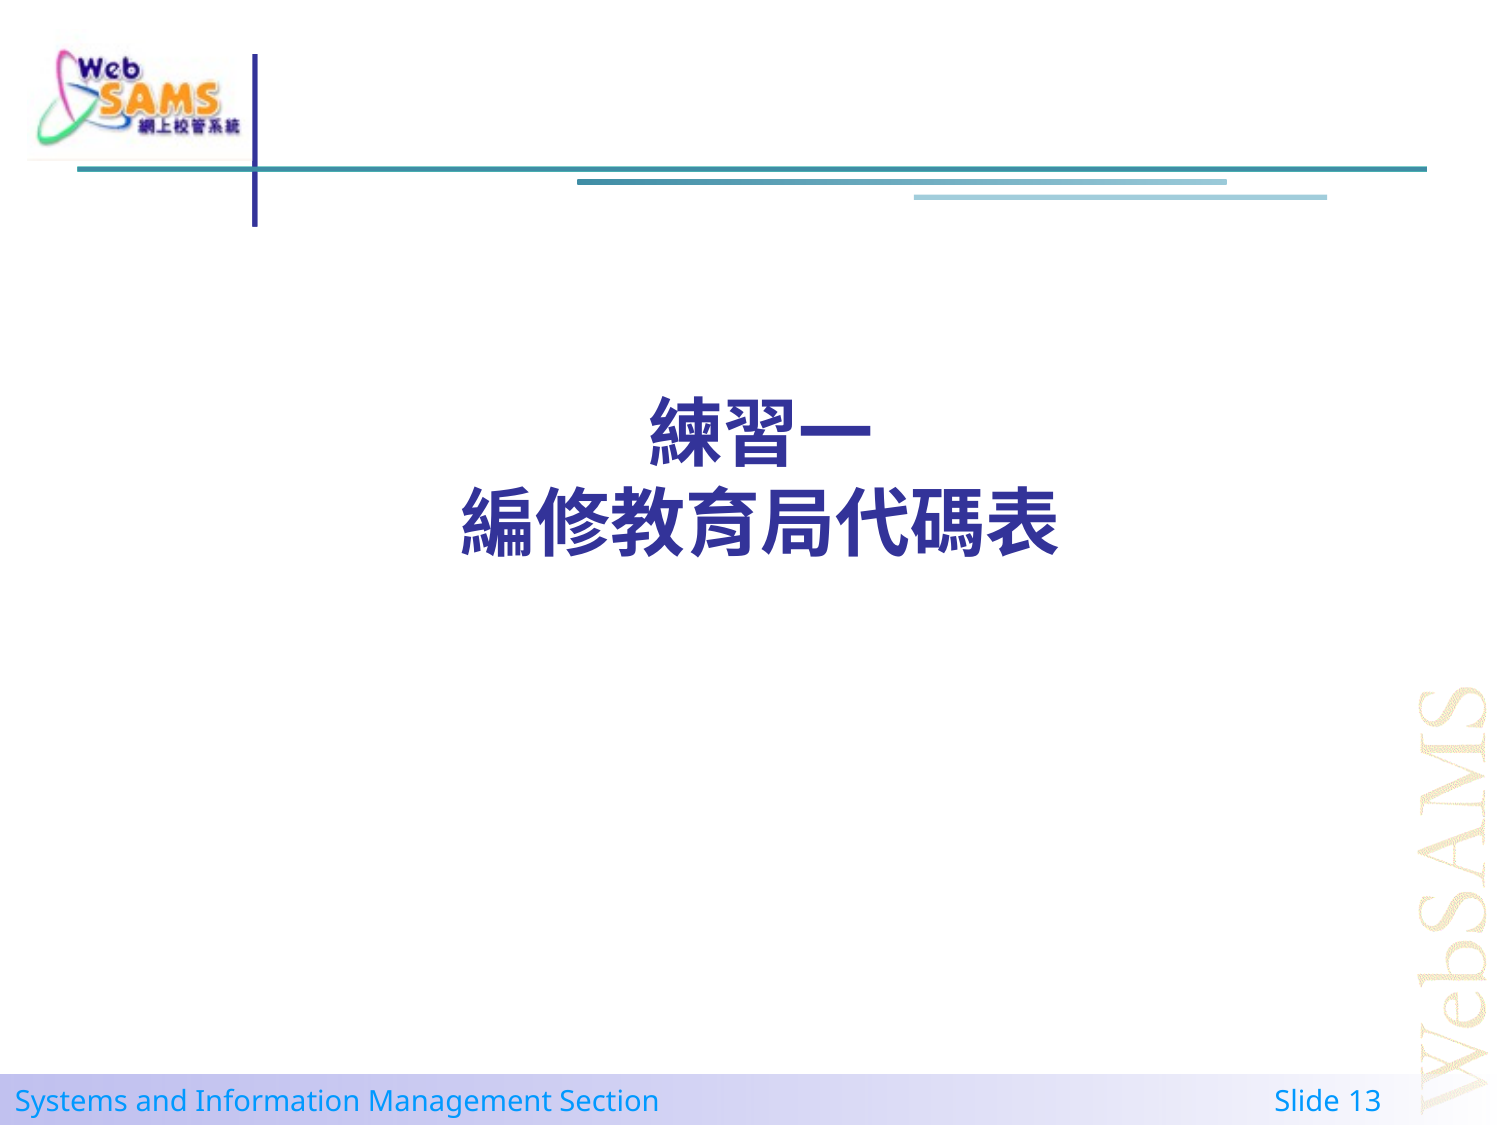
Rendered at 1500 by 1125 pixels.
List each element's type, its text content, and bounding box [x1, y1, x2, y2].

picture [27, 29, 253, 161]
picture [1393, 679, 1500, 1074]
title 練習一 編修教育局代碼表 [263, 447, 1258, 573]
